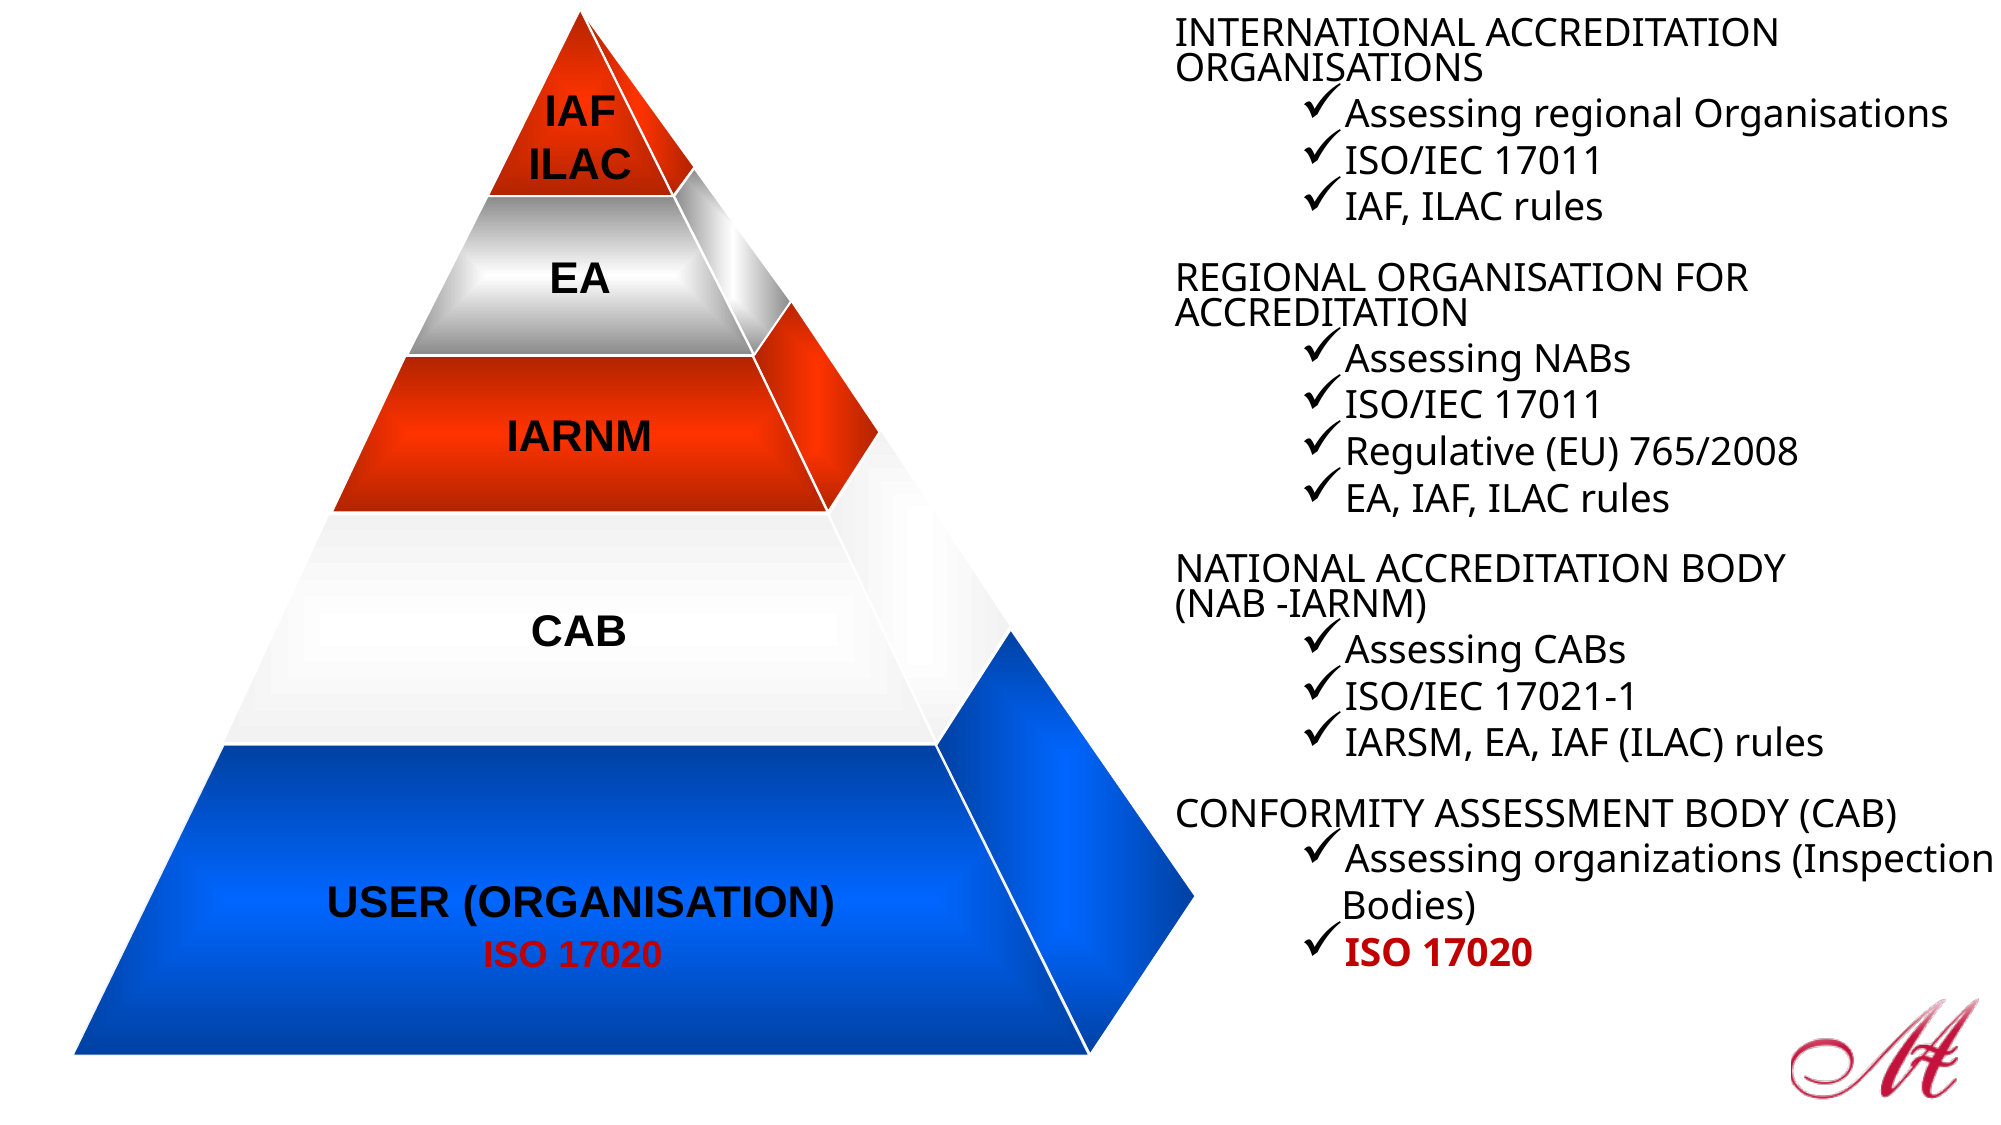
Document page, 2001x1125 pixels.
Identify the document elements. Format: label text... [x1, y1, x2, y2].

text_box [487, 8, 695, 197]
text_box INTERNATIONAL ACCREDITATION ORGANISATIONS Assessing regional Organisations ISO/IEC 17011 IAF, ILAC rules REGIONAL ORGANISATION FOR ACCREDITATION Assessing NABs ISO/IEC 17011 Regulative (EU) 765/2008 EA, IAF, ILAC rules NATIONAL ACCREDITATION BODY (NAB -IARNM) Assessing CABs ISO/IEC 17021-1 IARSM, EA, IAF (ILAC) rules CONFORMITY ASSESSMENT BODY (CAB) Assessing organizations (Inspection Bodies) ISO 17020 [1154, 8, 2000, 1084]
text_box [331, 297, 880, 513]
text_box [222, 429, 1012, 744]
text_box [406, 167, 792, 356]
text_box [72, 628, 1196, 1056]
picture [1791, 998, 1990, 1120]
